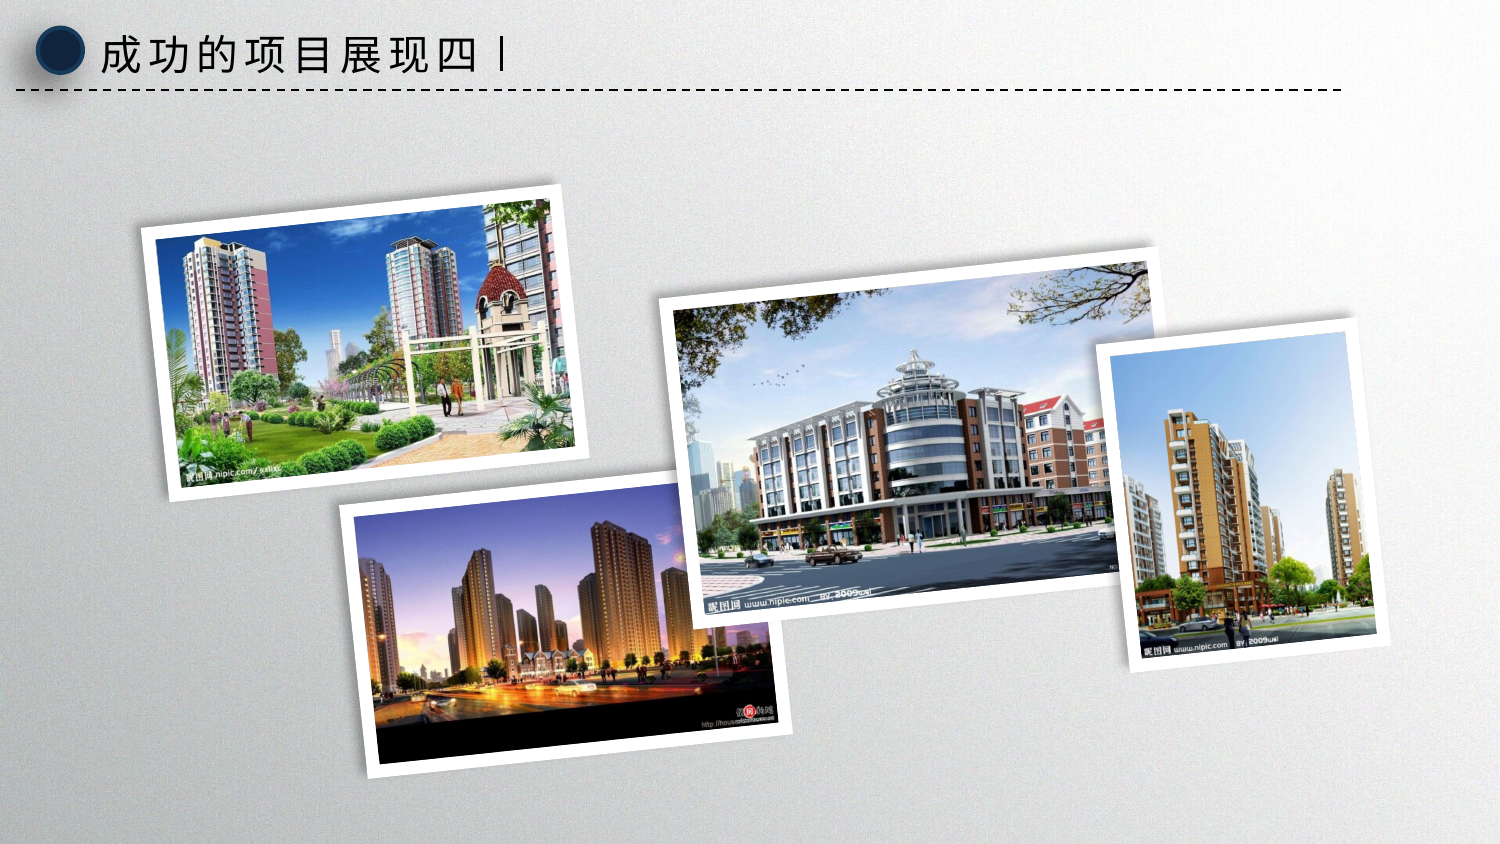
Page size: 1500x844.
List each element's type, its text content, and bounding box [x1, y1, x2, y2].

picture [0, 0, 1500, 844]
text_box [35, 25, 85, 75]
text_box 成功的项目展现四 [85, 21, 494, 87]
